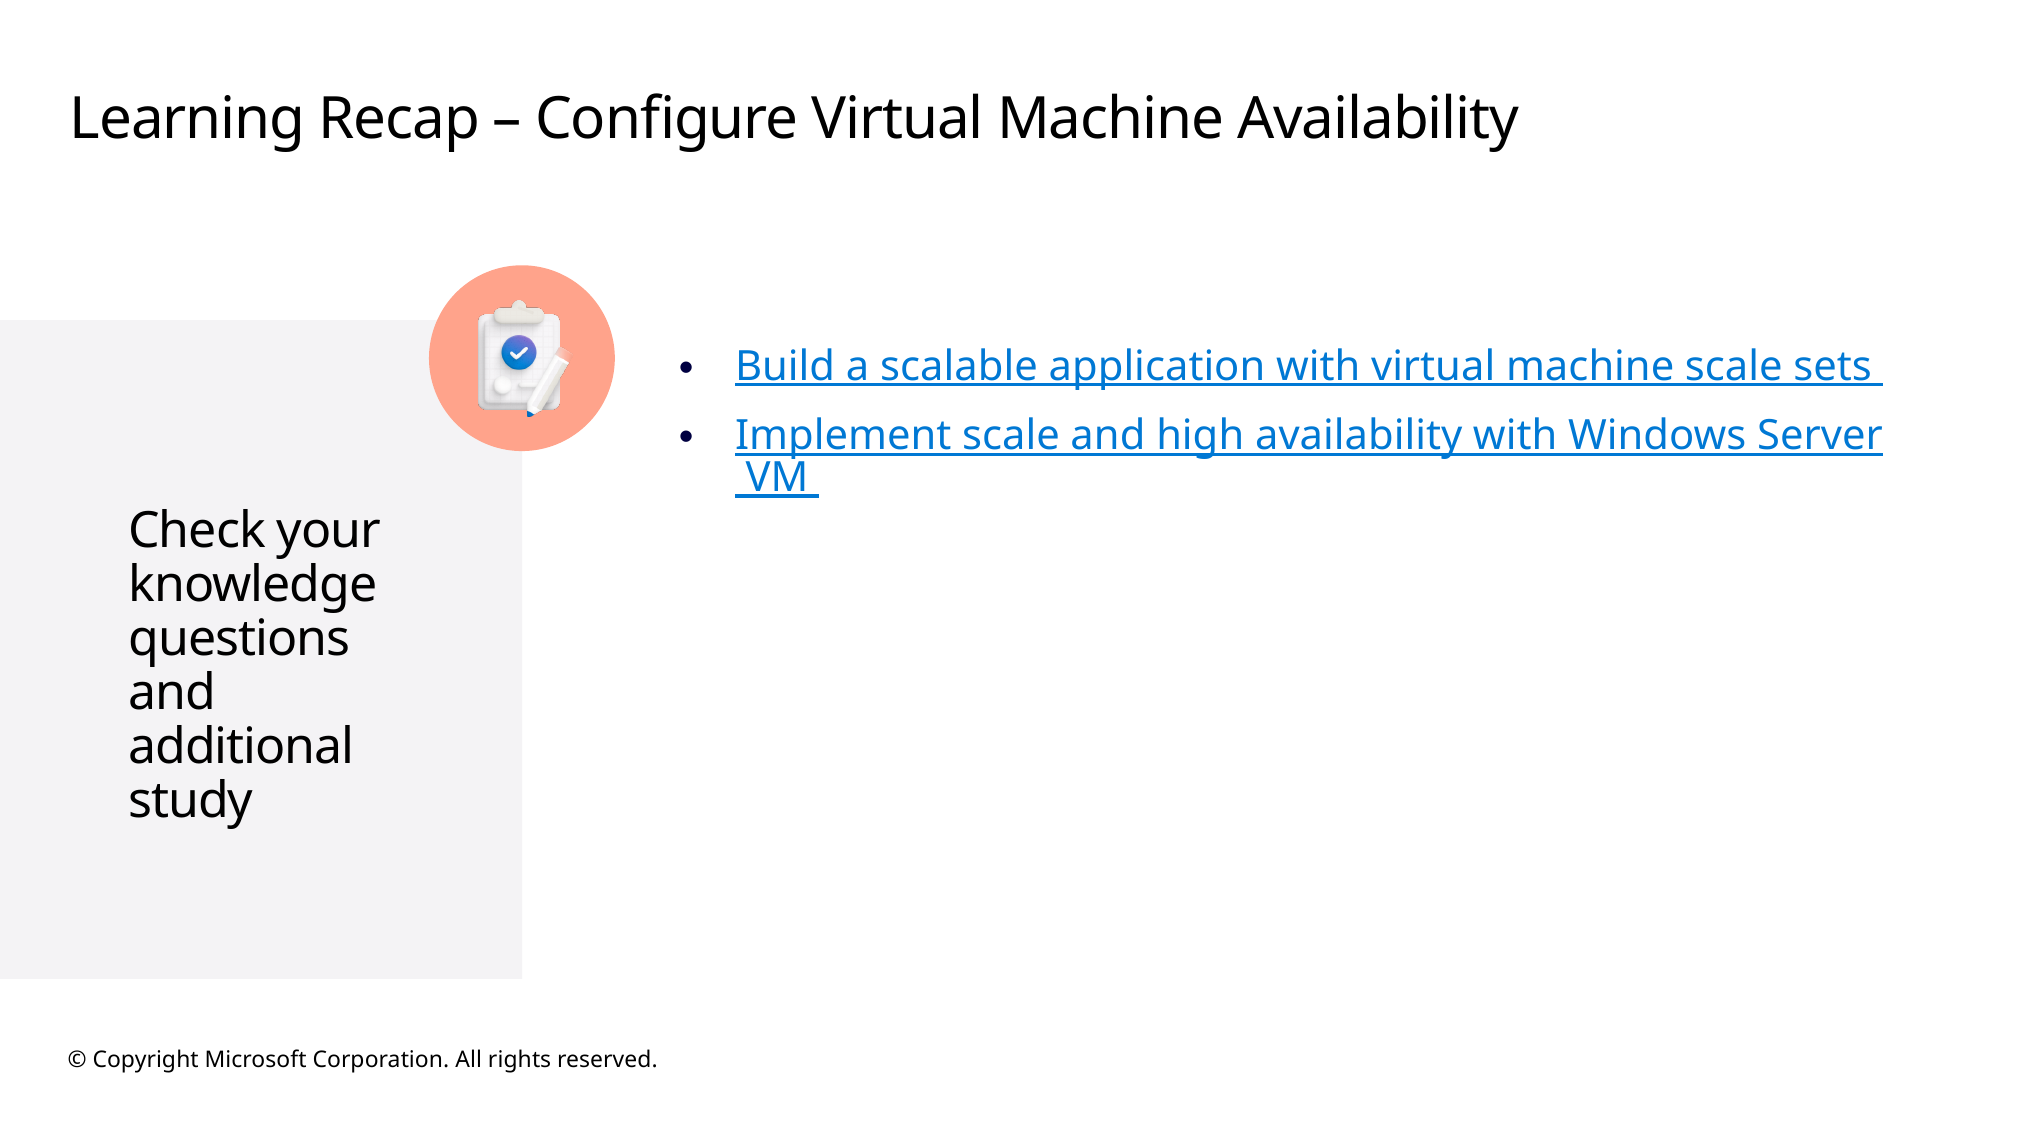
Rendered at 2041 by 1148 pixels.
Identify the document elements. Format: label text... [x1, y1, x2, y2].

title Learning Recap – Configure Virtual Machine Availability [70, 73, 1968, 188]
picture [463, 300, 580, 417]
text_box Build a scalable application with virtual machine scale sets Implement scale and high availability with Windows Server VM [660, 320, 1910, 615]
